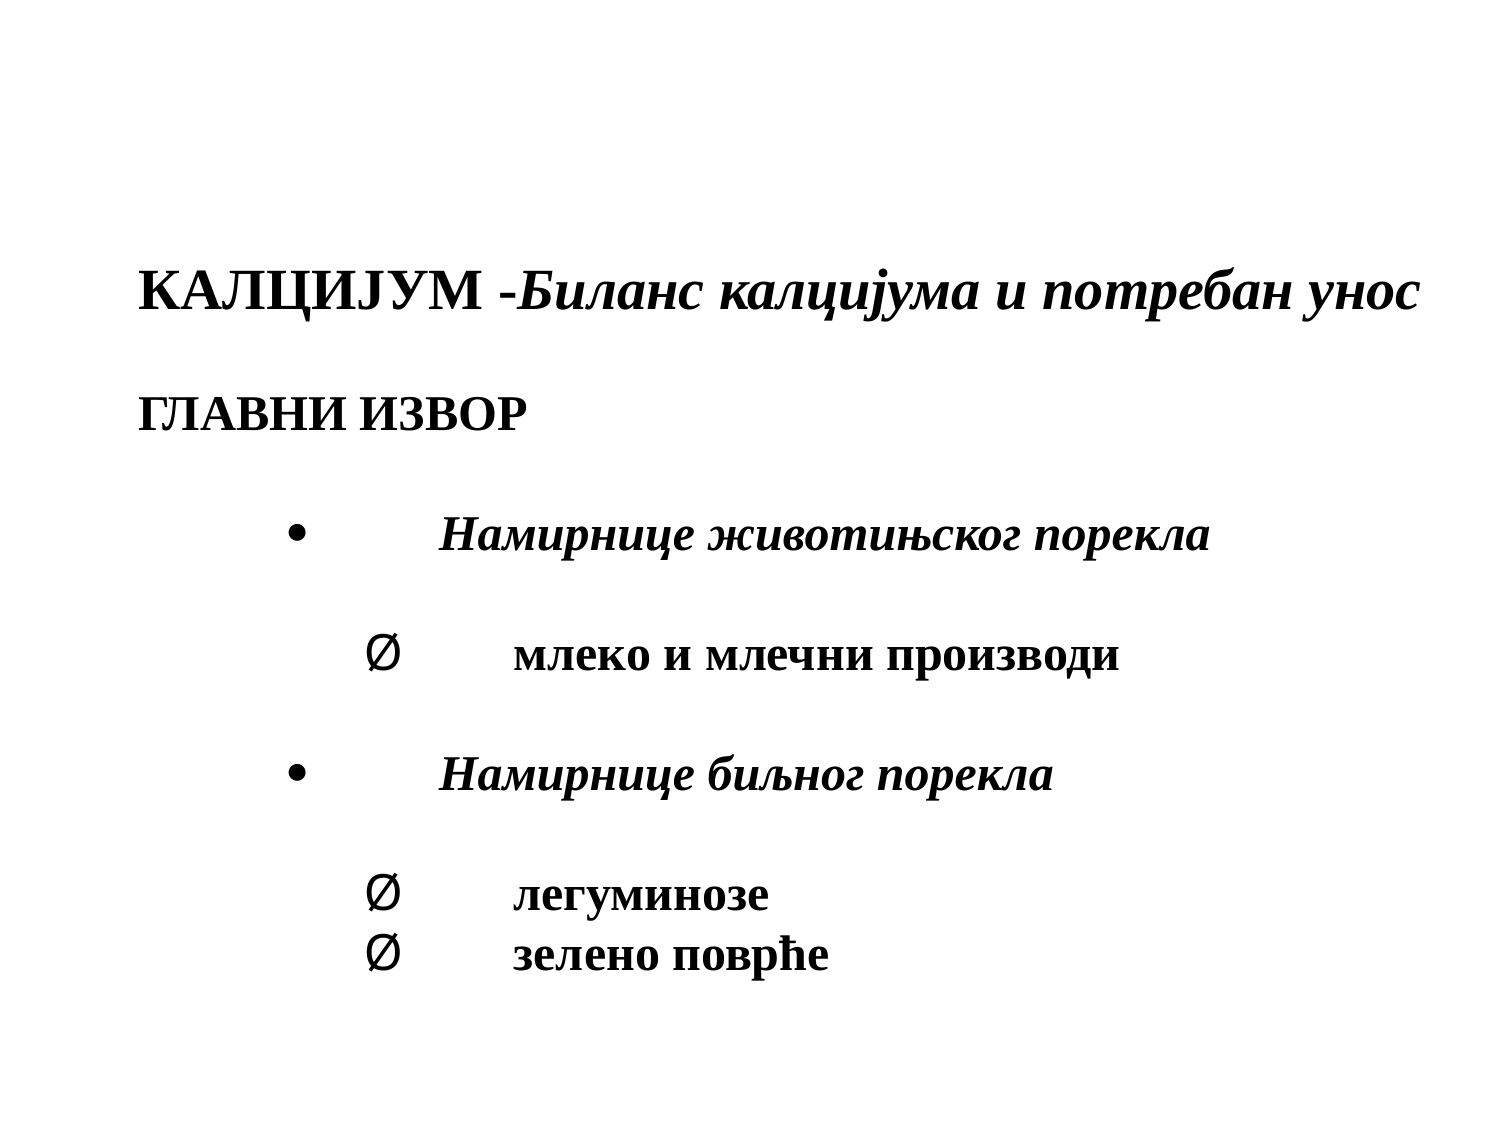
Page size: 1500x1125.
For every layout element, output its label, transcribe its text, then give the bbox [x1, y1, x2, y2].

text_box КАЛЦИЈУМ -Биланс калцијума и потребан унос ГЛАВНИ ИЗВОР · Намирнице животињског порекла Ø млеко и млечни производи · Намирнице биљног порекла Ø легуминозе Ø зелено поврће [123, 243, 1449, 989]
